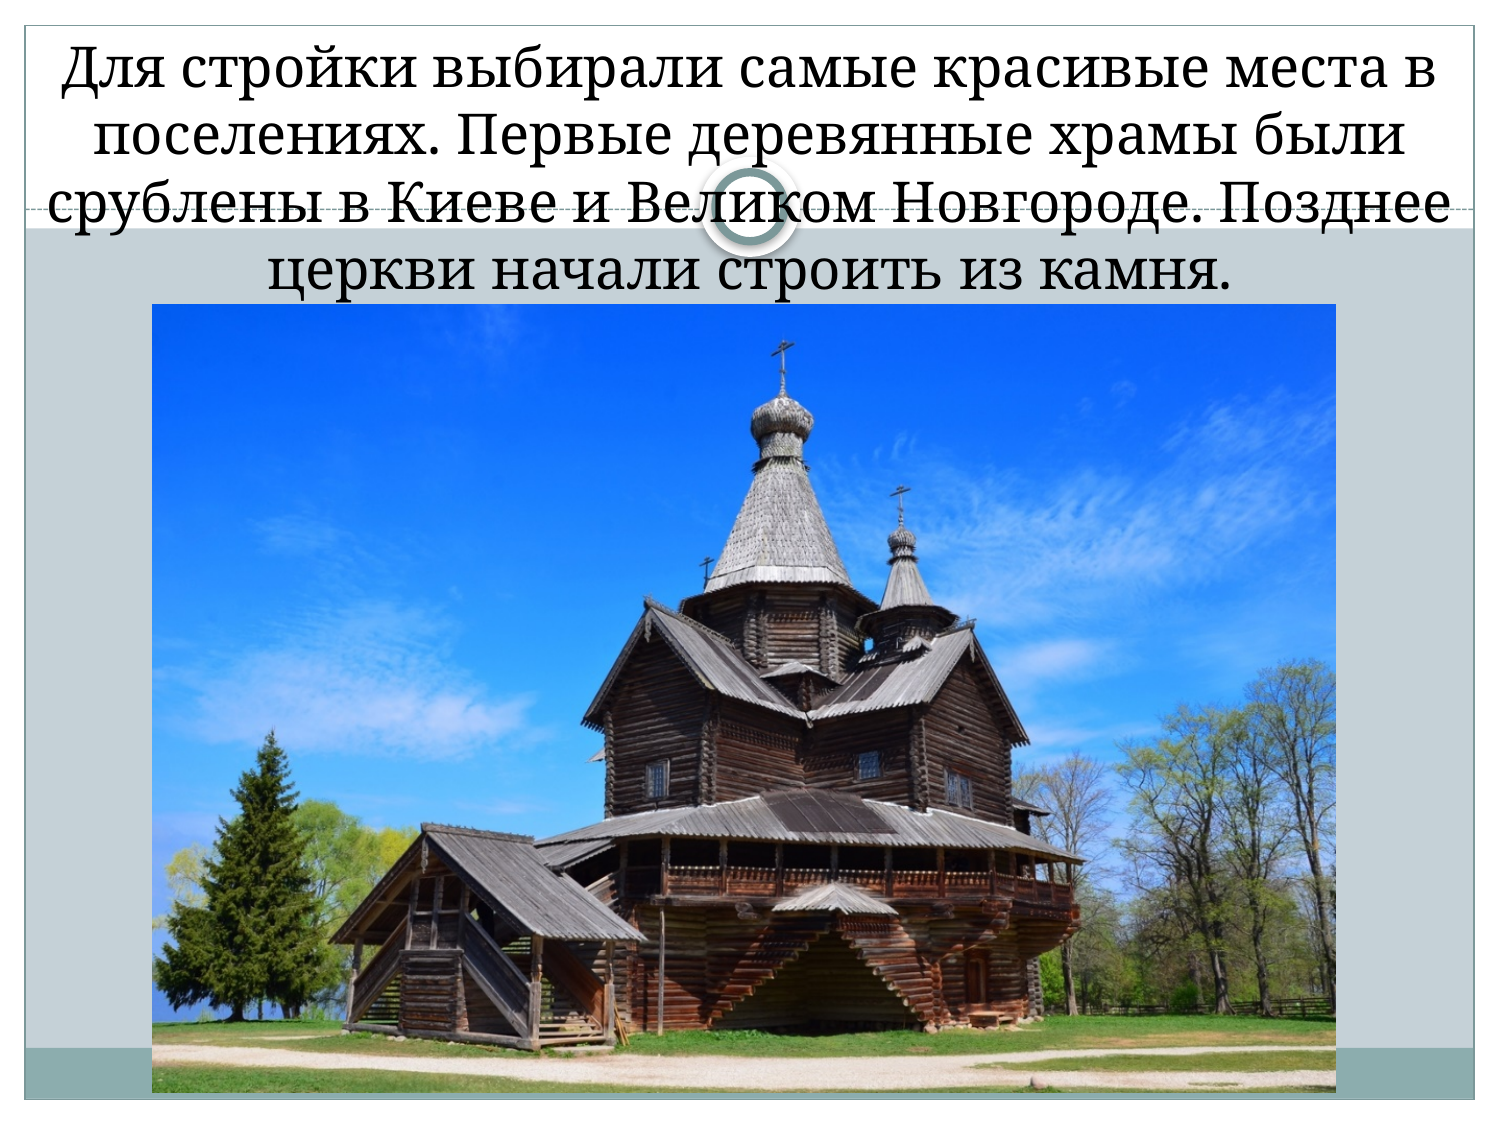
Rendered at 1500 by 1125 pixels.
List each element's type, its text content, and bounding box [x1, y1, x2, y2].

list Для стройки выбирали самые красивые места в поселениях. Первые деревянные храмы были срублены в Киеве и Великом Новгороде. Позднее церкви начали строить из камня. [23, 23, 1477, 744]
picture [152, 304, 1337, 1094]
